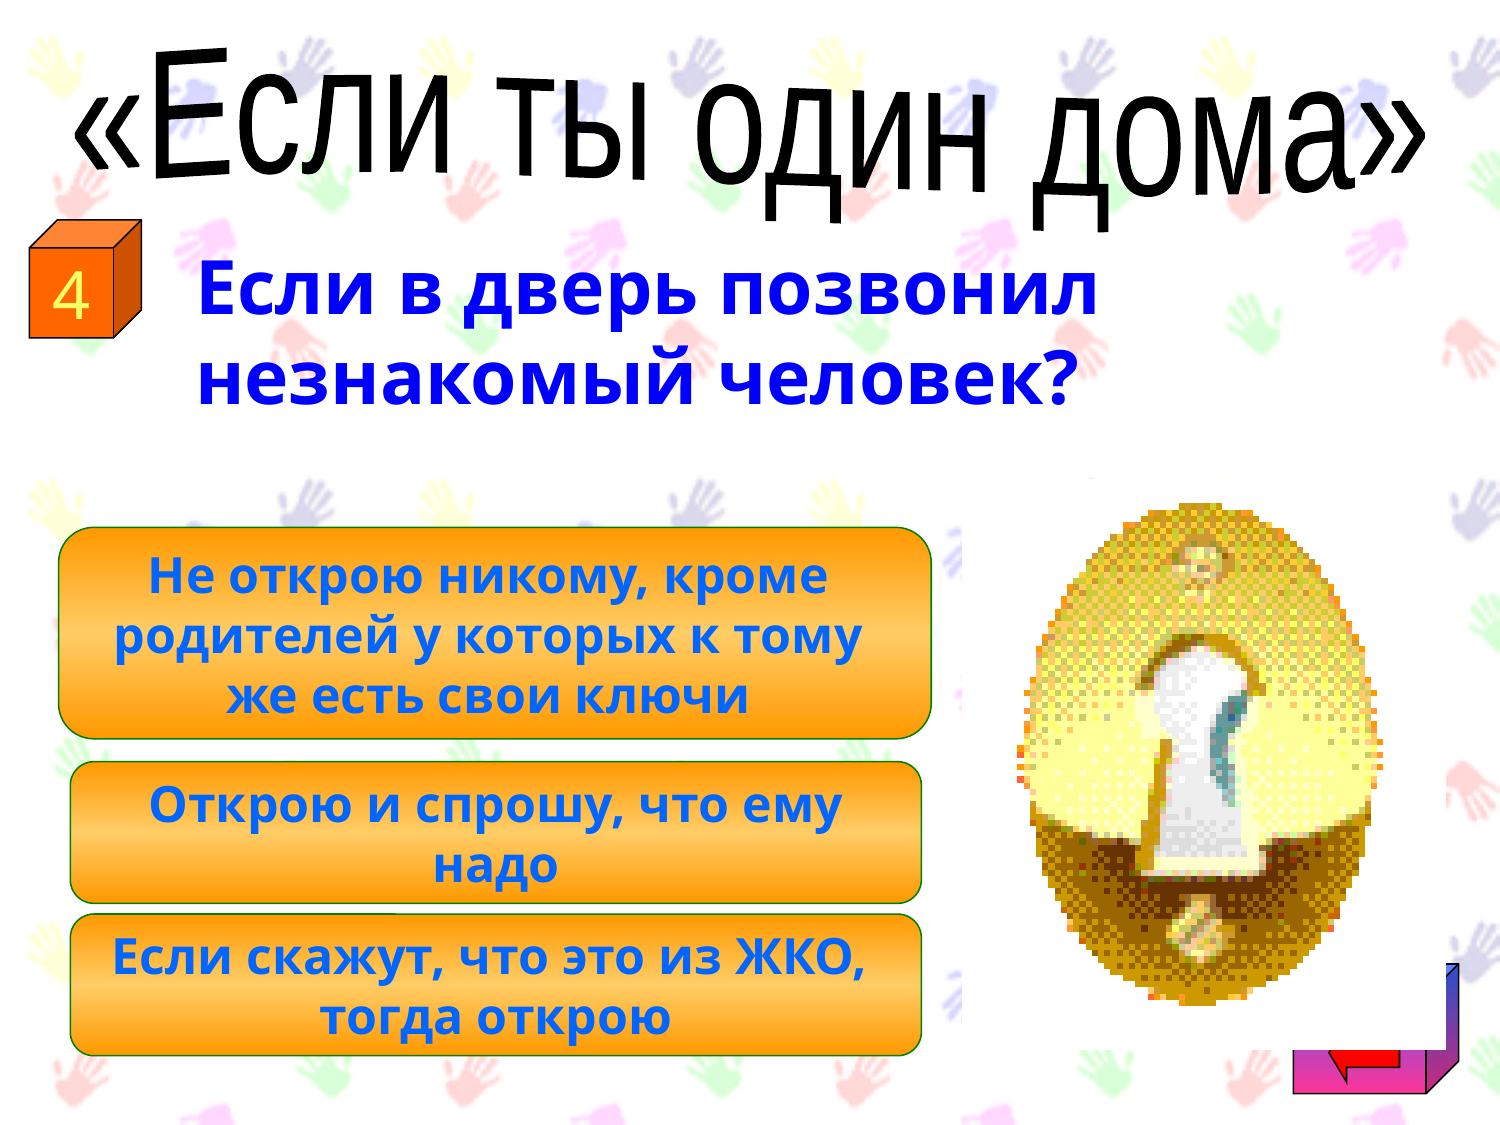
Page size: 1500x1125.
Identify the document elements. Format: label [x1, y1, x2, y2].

text_box [1293, 963, 1459, 1094]
picture [0, 0, 1500, 1125]
